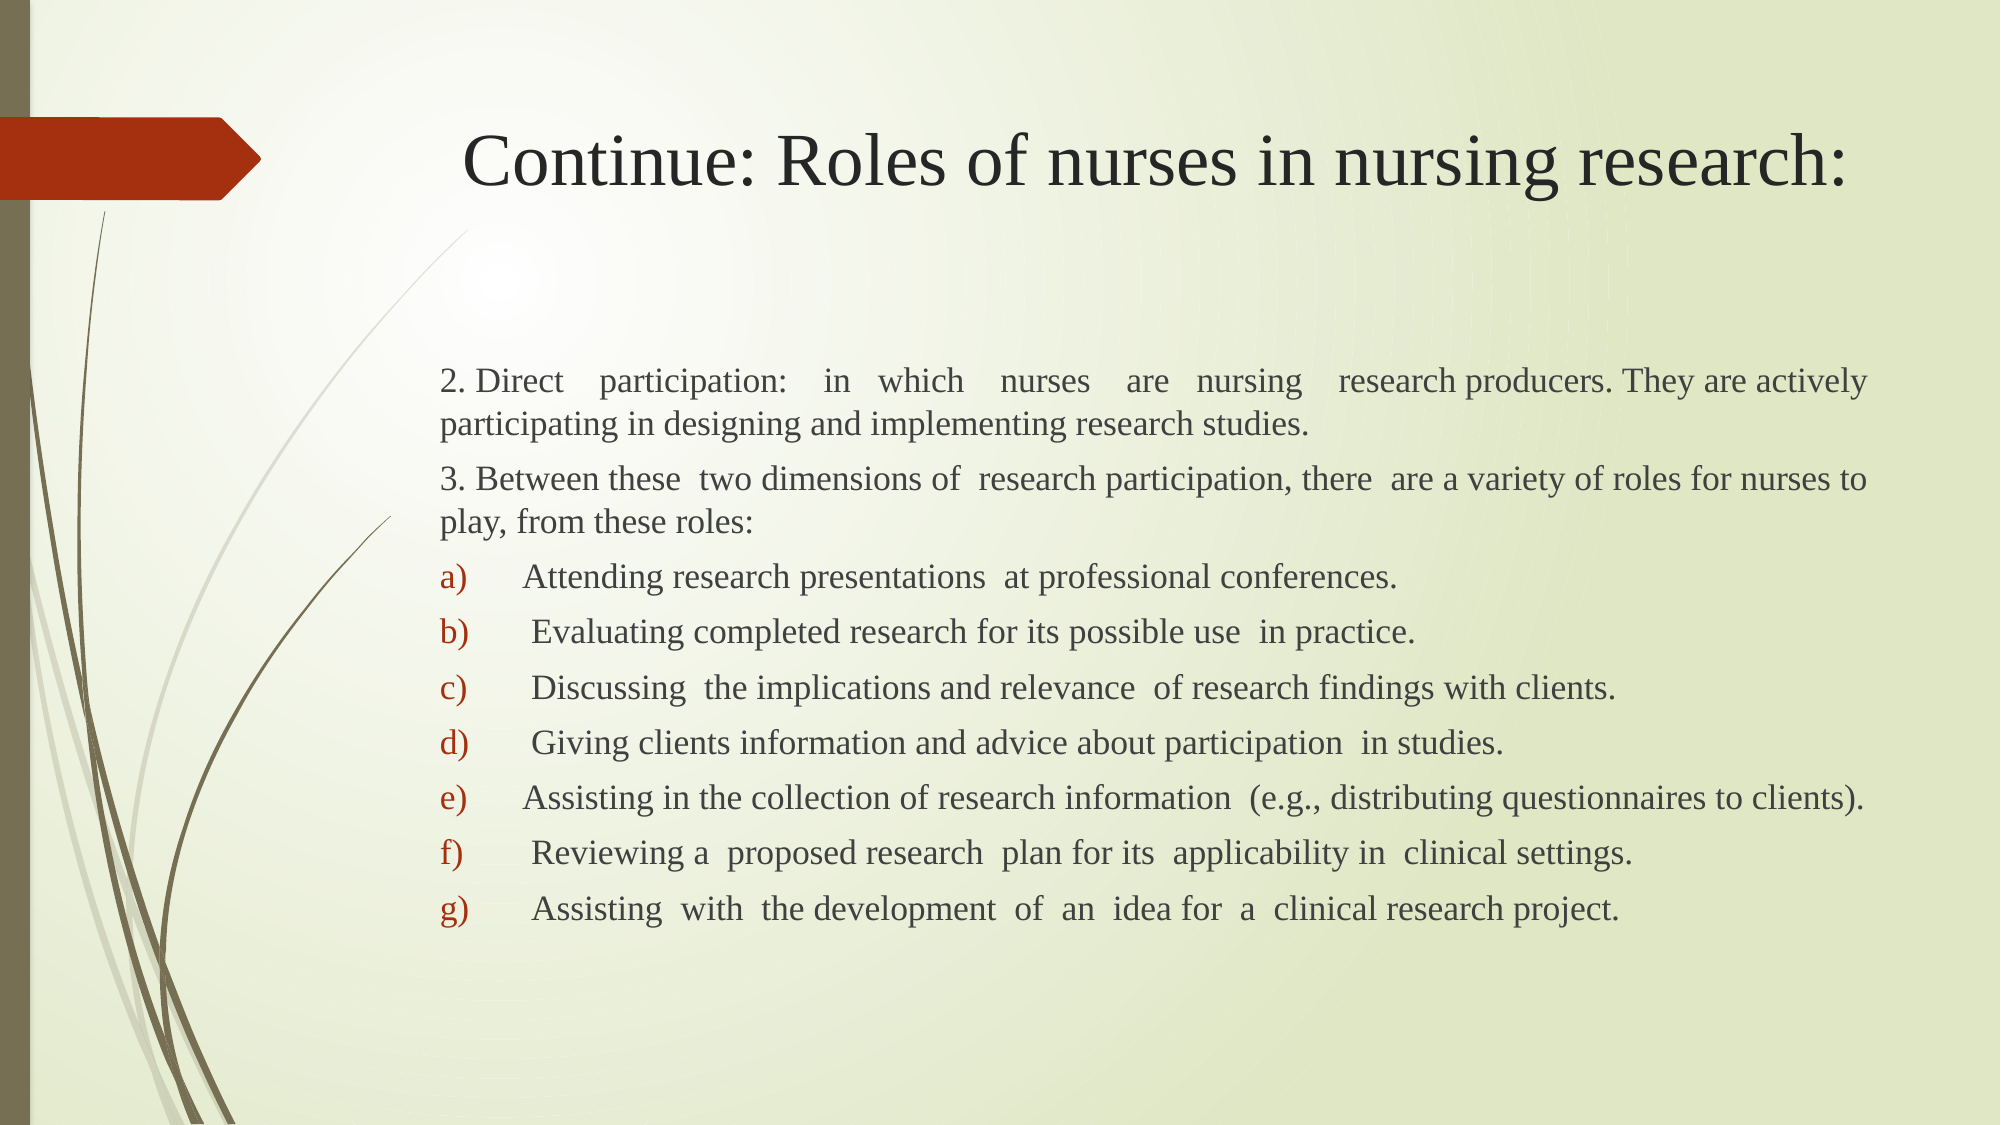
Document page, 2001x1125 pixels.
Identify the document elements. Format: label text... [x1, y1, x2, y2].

title Continue: Roles of nurses in nursing research: [425, 102, 1888, 313]
list 2. Direct participation: in which nurses are nursing research producers. They are actively participating in designing and implementing research studies. 3. Between these two dimensions of research participation, there are a variety of roles for nurses to play, from these roles: Attending research presentations at professional conferences. Evaluating completed research for its possible use in practice. Discussing the implications and relevance of research findings with clients. Giving clients information and advice about participation in studies. Assisting in the collection of research information (e.g., distributing questionnaires to clients). Reviewing a proposed research plan for its applicability in clinical settings. Assisting with the development of an idea for a clinical research project. [424, 350, 1888, 970]
